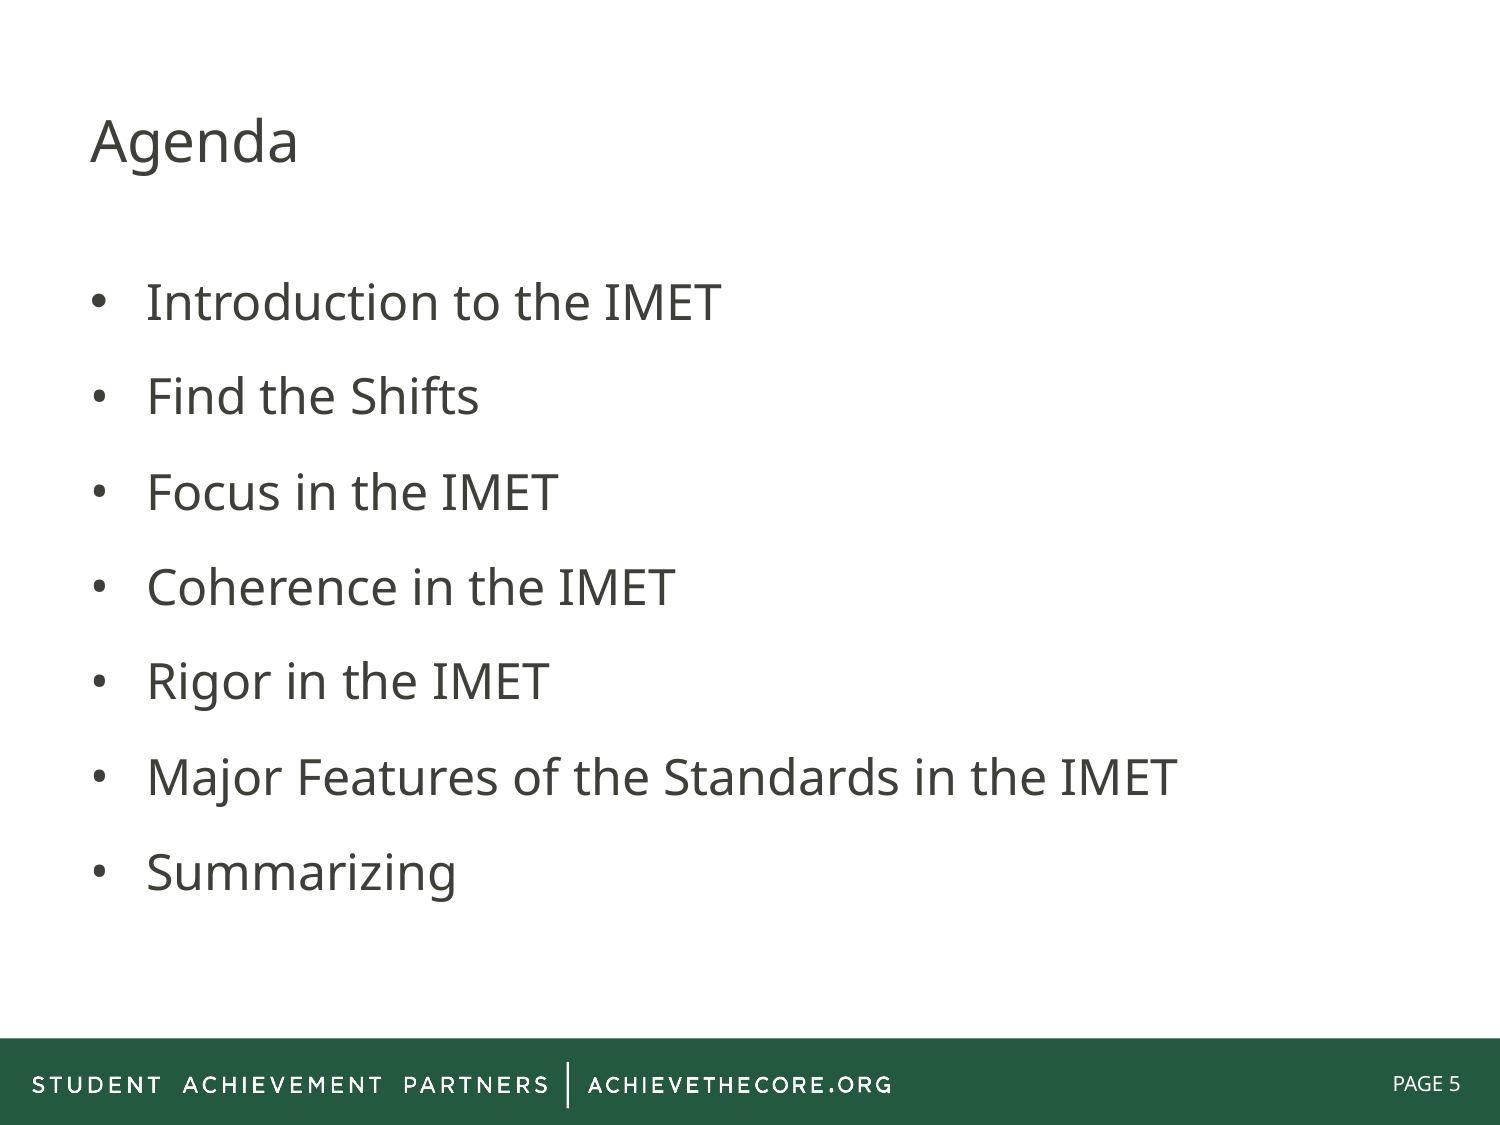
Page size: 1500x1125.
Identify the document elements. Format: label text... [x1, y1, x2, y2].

title Agenda [75, 45, 1425, 233]
picture [12, 1055, 911, 1112]
list Introduction to the IMET Find the Shifts Focus in the IMET Coherence in the IMET Rigor in the IMET Major Features of the Standards in the IMET Summarizing [75, 262, 1425, 1005]
